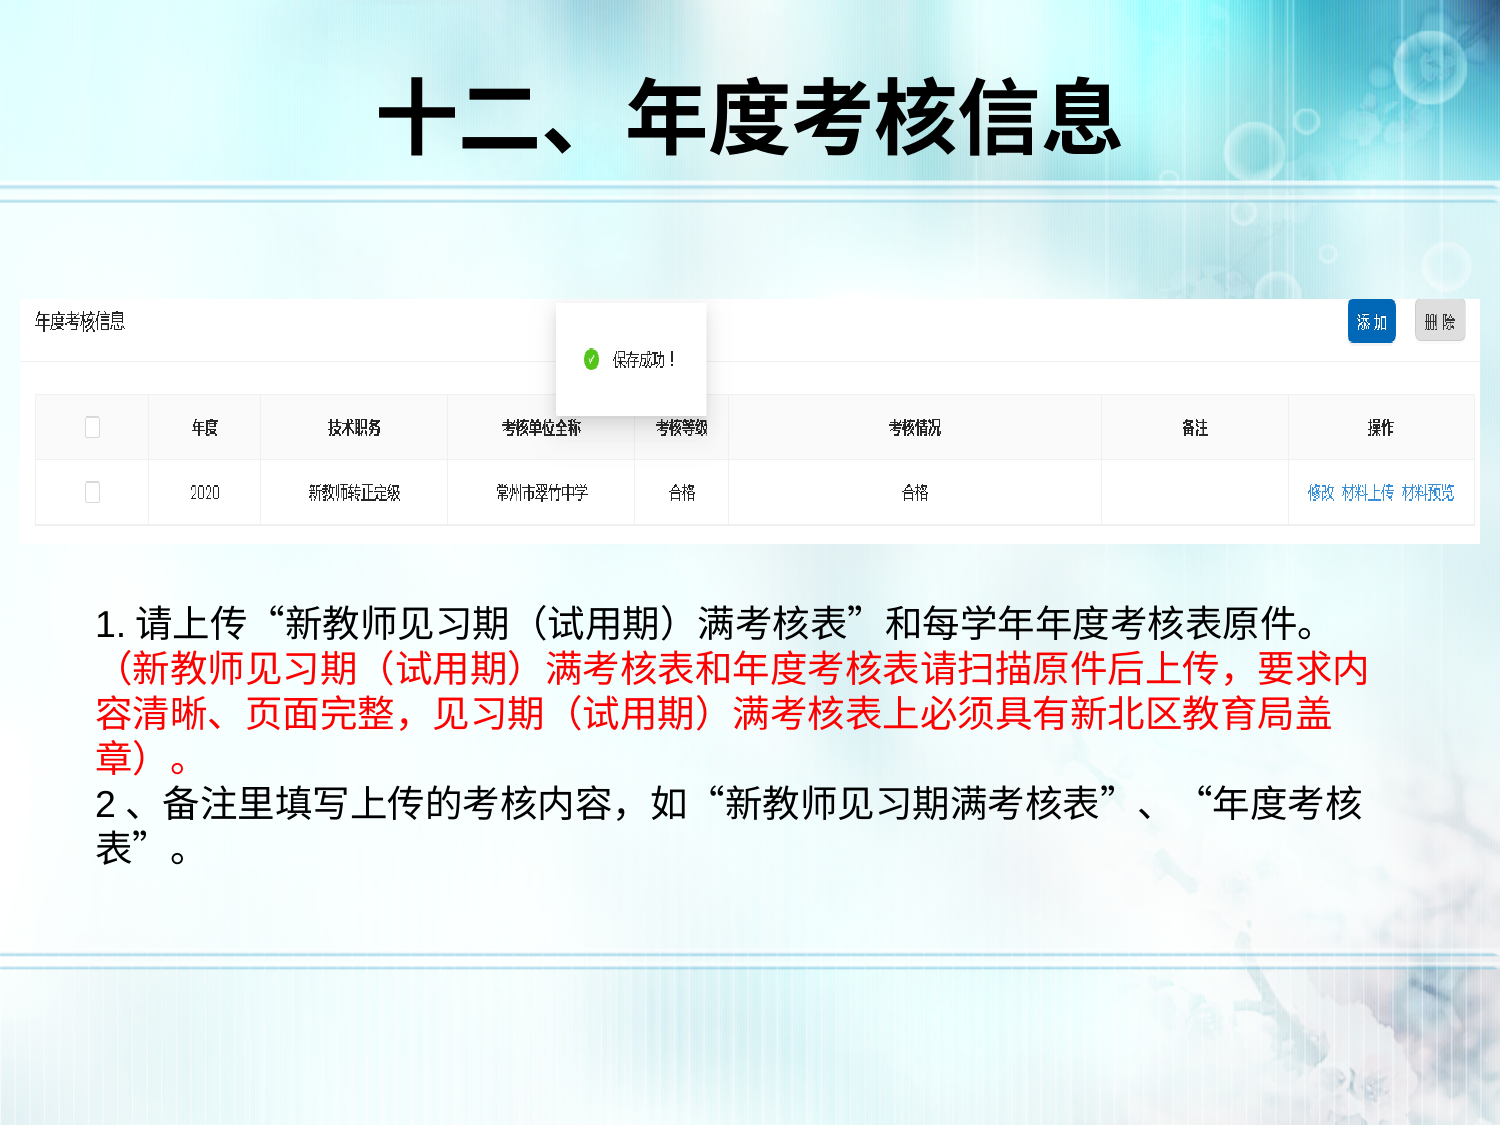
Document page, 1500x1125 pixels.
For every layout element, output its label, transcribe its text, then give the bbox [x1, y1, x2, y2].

text_box 1.请上传“新教师见习期（试用期）满考核表”和每学年年度考核表原件。（新教师见习期（试用期）满考核表和年度考核表请扫描原件后上传，要求内容清晰、页面完整，见习期（试用期）满考核表上必须具有新北区教育局盖章）。 2、备注里填写上传的考核内容，如“新教师见习期满考核表”、“年度考核表”。 [80, 592, 1420, 923]
title 十二、年度考核信息 [74, 45, 1426, 185]
picture [0, 0, 1500, 1125]
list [20, 299, 1480, 544]
